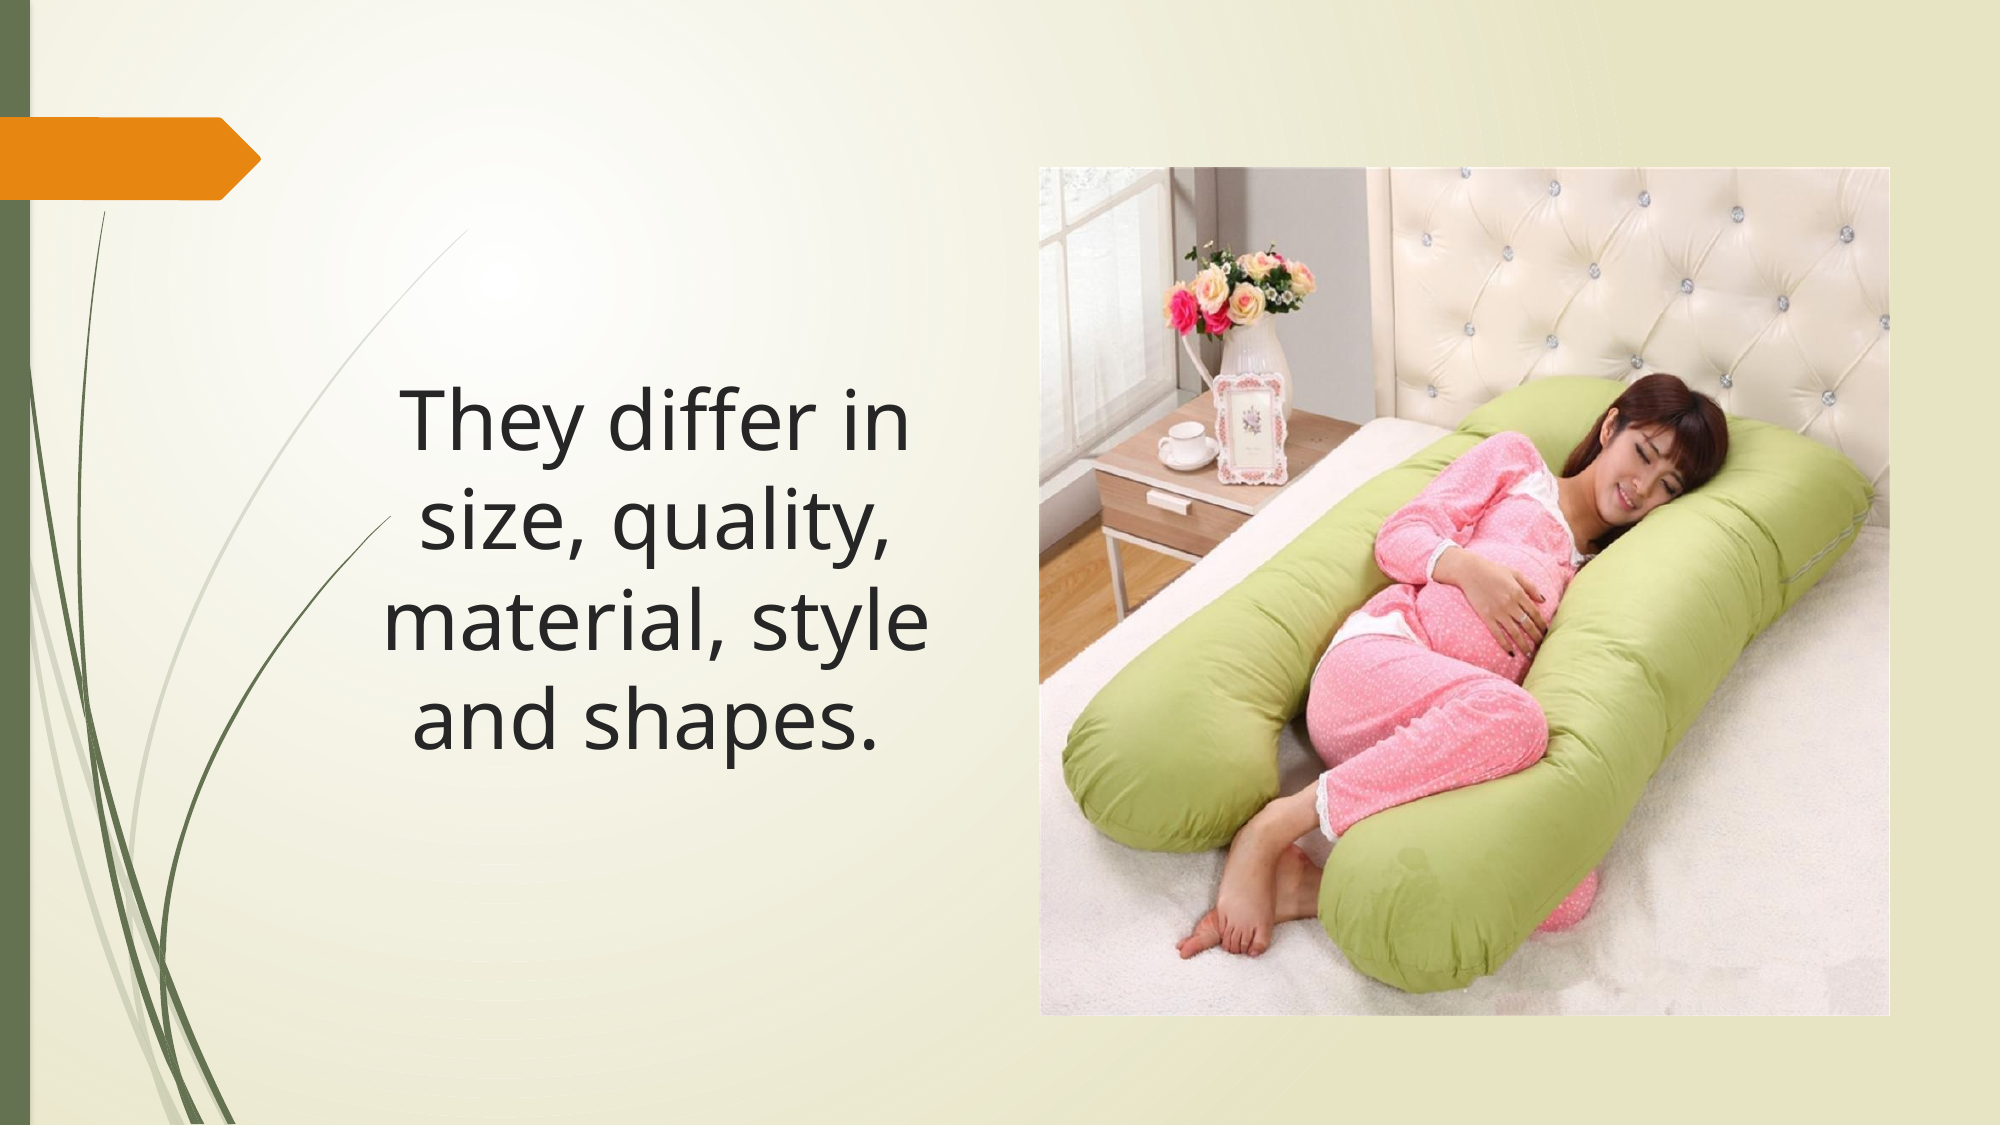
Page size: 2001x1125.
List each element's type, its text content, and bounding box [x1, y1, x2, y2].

title They differ in size, quality, material, style and shapes. [346, 197, 968, 774]
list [1038, 166, 1890, 1016]
